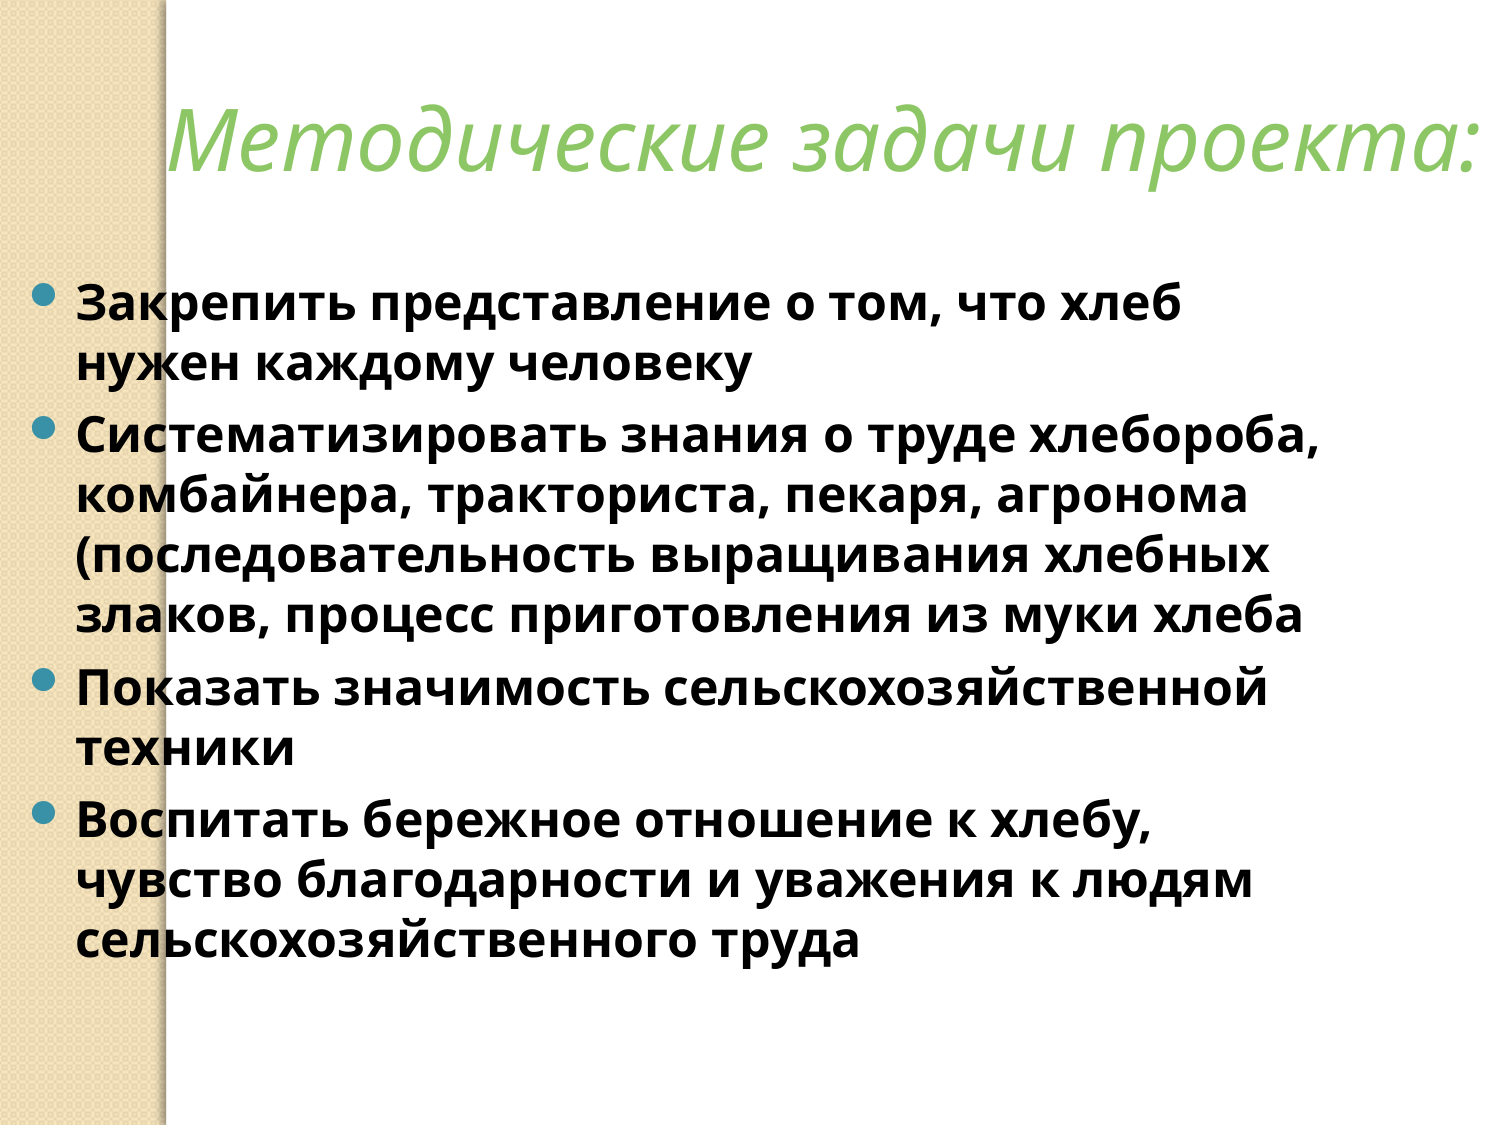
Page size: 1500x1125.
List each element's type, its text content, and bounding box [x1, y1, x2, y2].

list Закрепить представление о том, что хлеб нужен каждому человеку Систематизировать знания о труде хлебороба, комбайнера, тракториста, пекаря, агронома (последовательность выращивания хлебных злаков, процесс приготовления из муки хлеба Показать значимость сельскохозяйственной техники Воспитать бережное отношение к хлебу, чувство благодарности и уважения к людям сельскохозяйственного труда [0, 262, 1351, 1006]
title Методические задачи проекта: [150, 42, 1500, 231]
